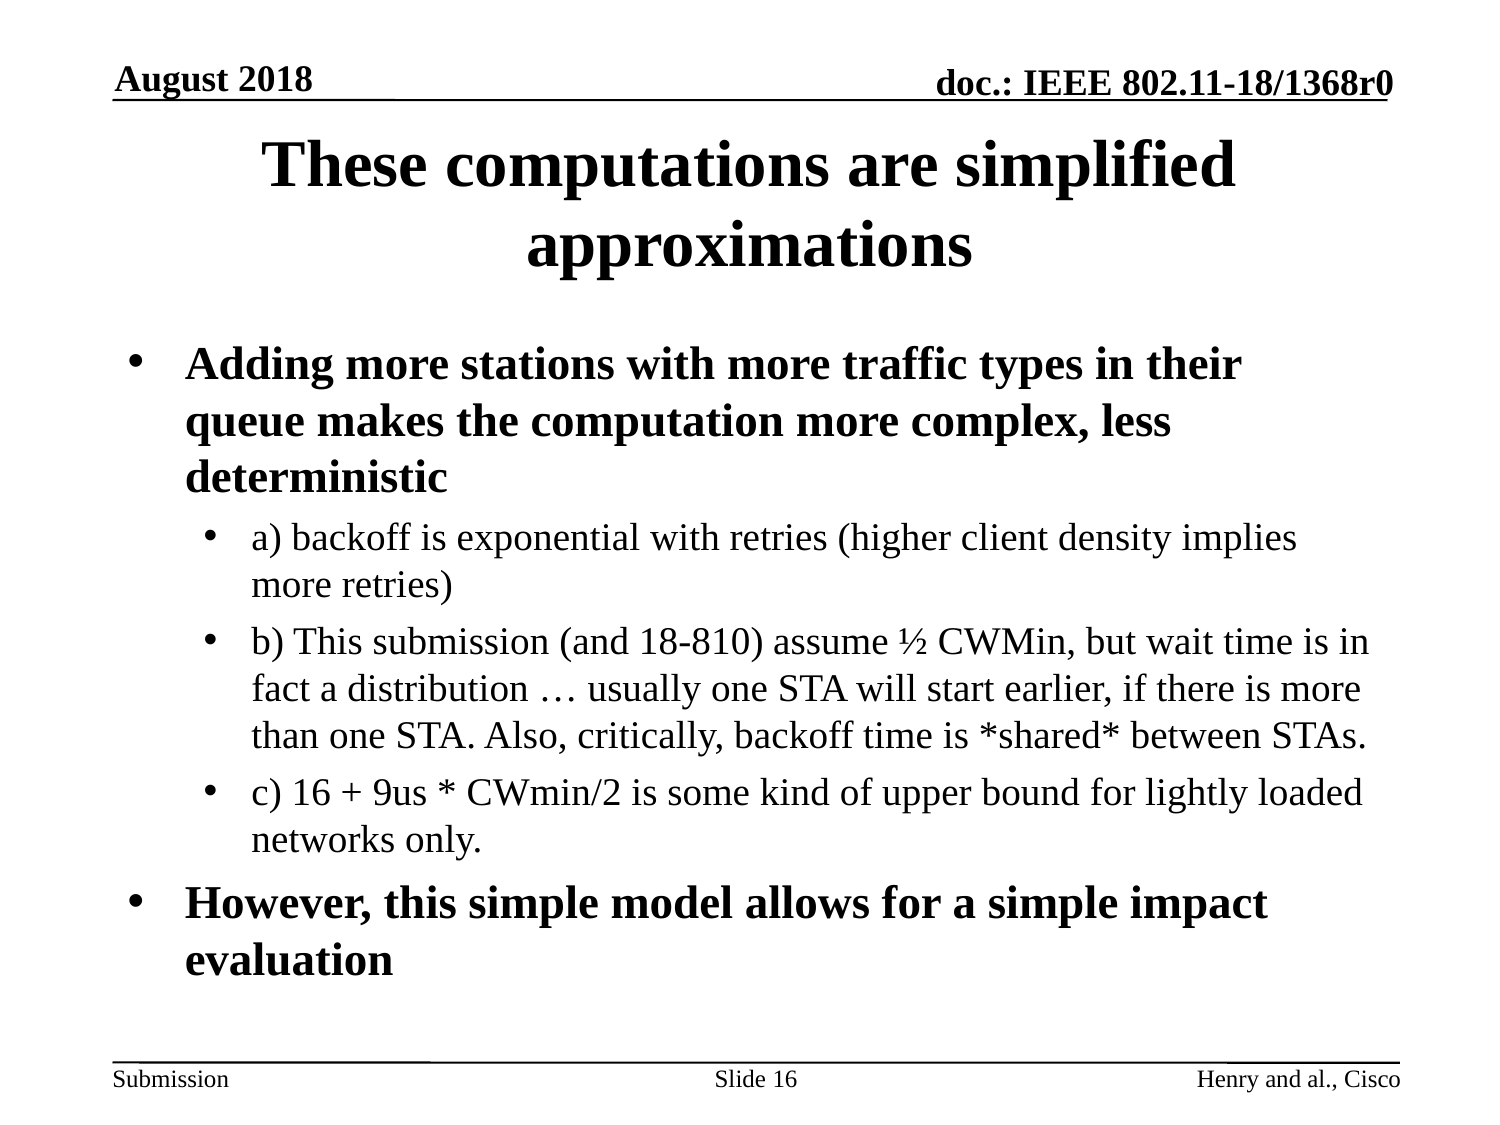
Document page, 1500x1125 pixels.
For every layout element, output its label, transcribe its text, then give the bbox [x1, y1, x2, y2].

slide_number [114, 54, 423, 100]
list Adding more stations with more traffic types in their queue makes the computation more complex, less deterministic a) backoff is exponential with retries (higher client density implies more retries) b) This submission (and 18-810) assume ½ CWMin, but wait time is in fact a distribution … usually one STA will start earlier, if there is more than one STA. Also, critically, backoff time is *shared* between STAs. c) 16 + 9us * CWmin/2 is some kind of upper bound for lightly loaded networks only. However, this simple model allows for a simple impact evaluation [112, 324, 1388, 1000]
footer Henry and al., Cisco [878, 1061, 1402, 1093]
slide_number Slide 16 [712, 1061, 800, 1123]
title These computations are simplified approximations [112, 112, 1388, 288]
